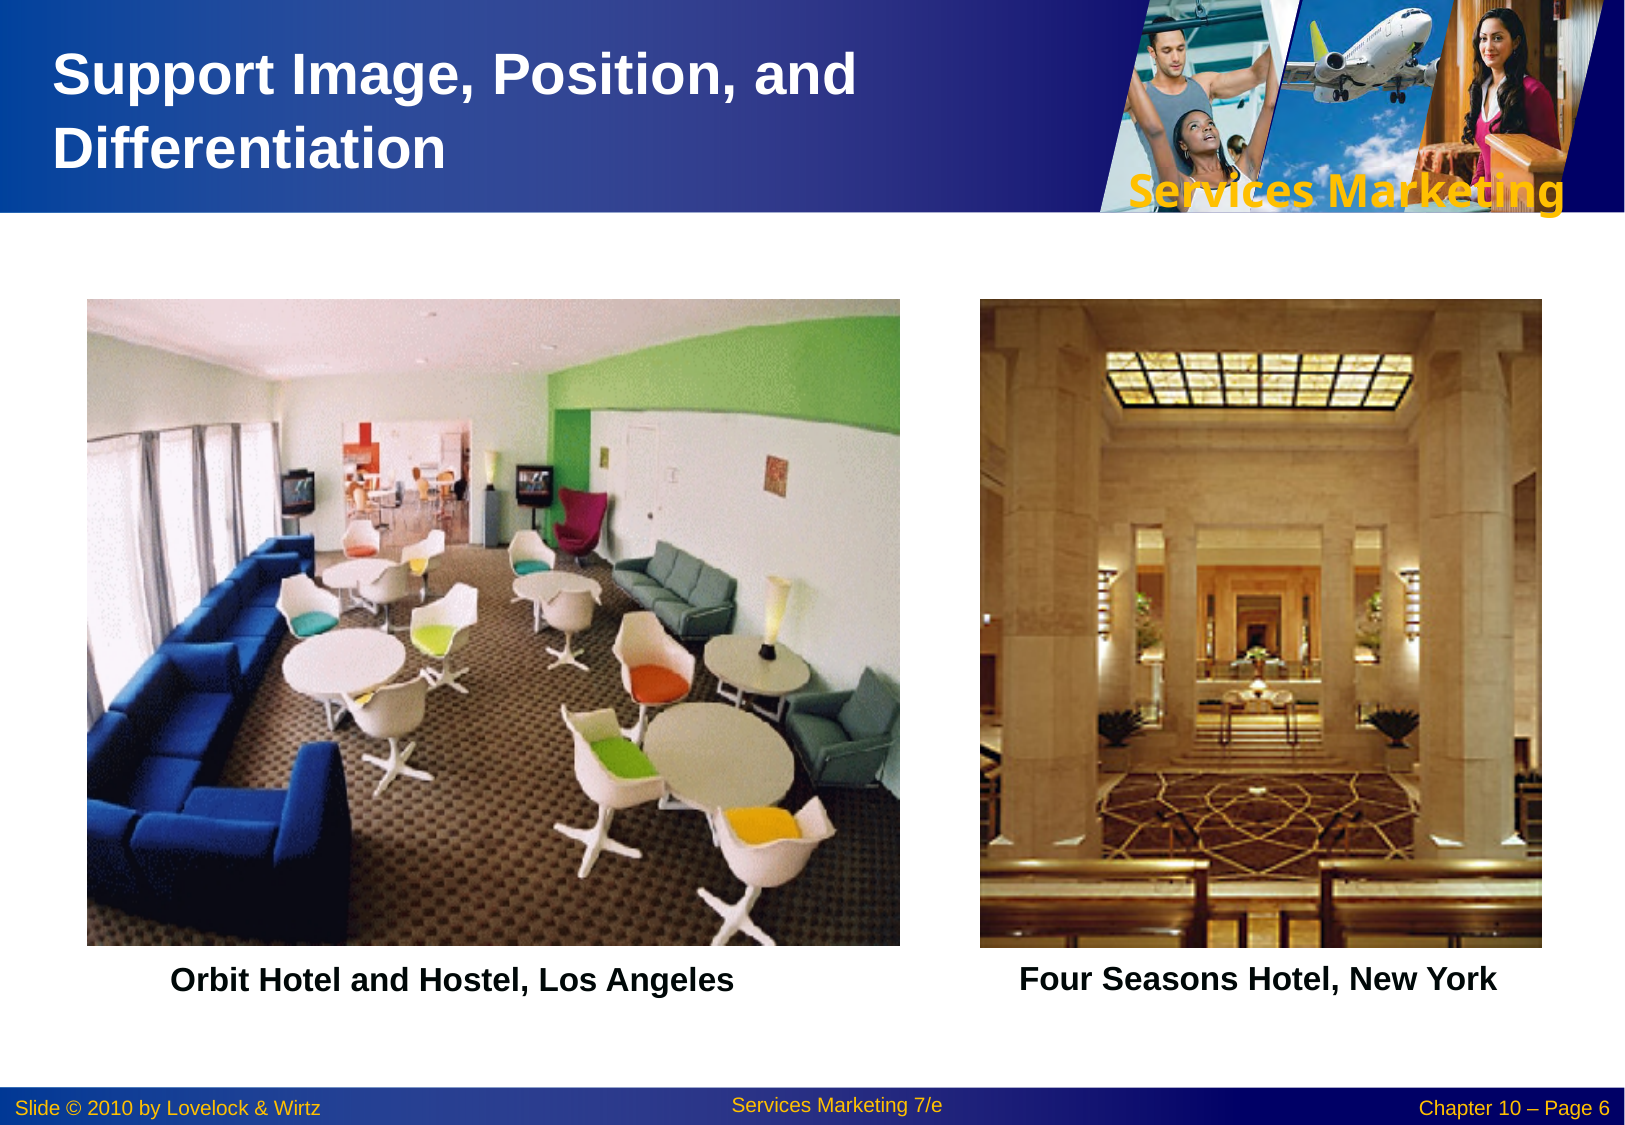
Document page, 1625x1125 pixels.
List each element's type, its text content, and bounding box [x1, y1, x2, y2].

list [86, 299, 900, 946]
title Support Image, Position, and Differentiation [36, 37, 1088, 176]
text_box Orbit Hotel and Hostel, Los Angeles [155, 955, 760, 1005]
picture [1100, 0, 1604, 213]
picture [1162, 186, 1172, 192]
picture [980, 299, 1542, 948]
picture [1546, 187, 1556, 202]
text_box Four Seasons Hotel, New York [1004, 957, 1519, 1005]
